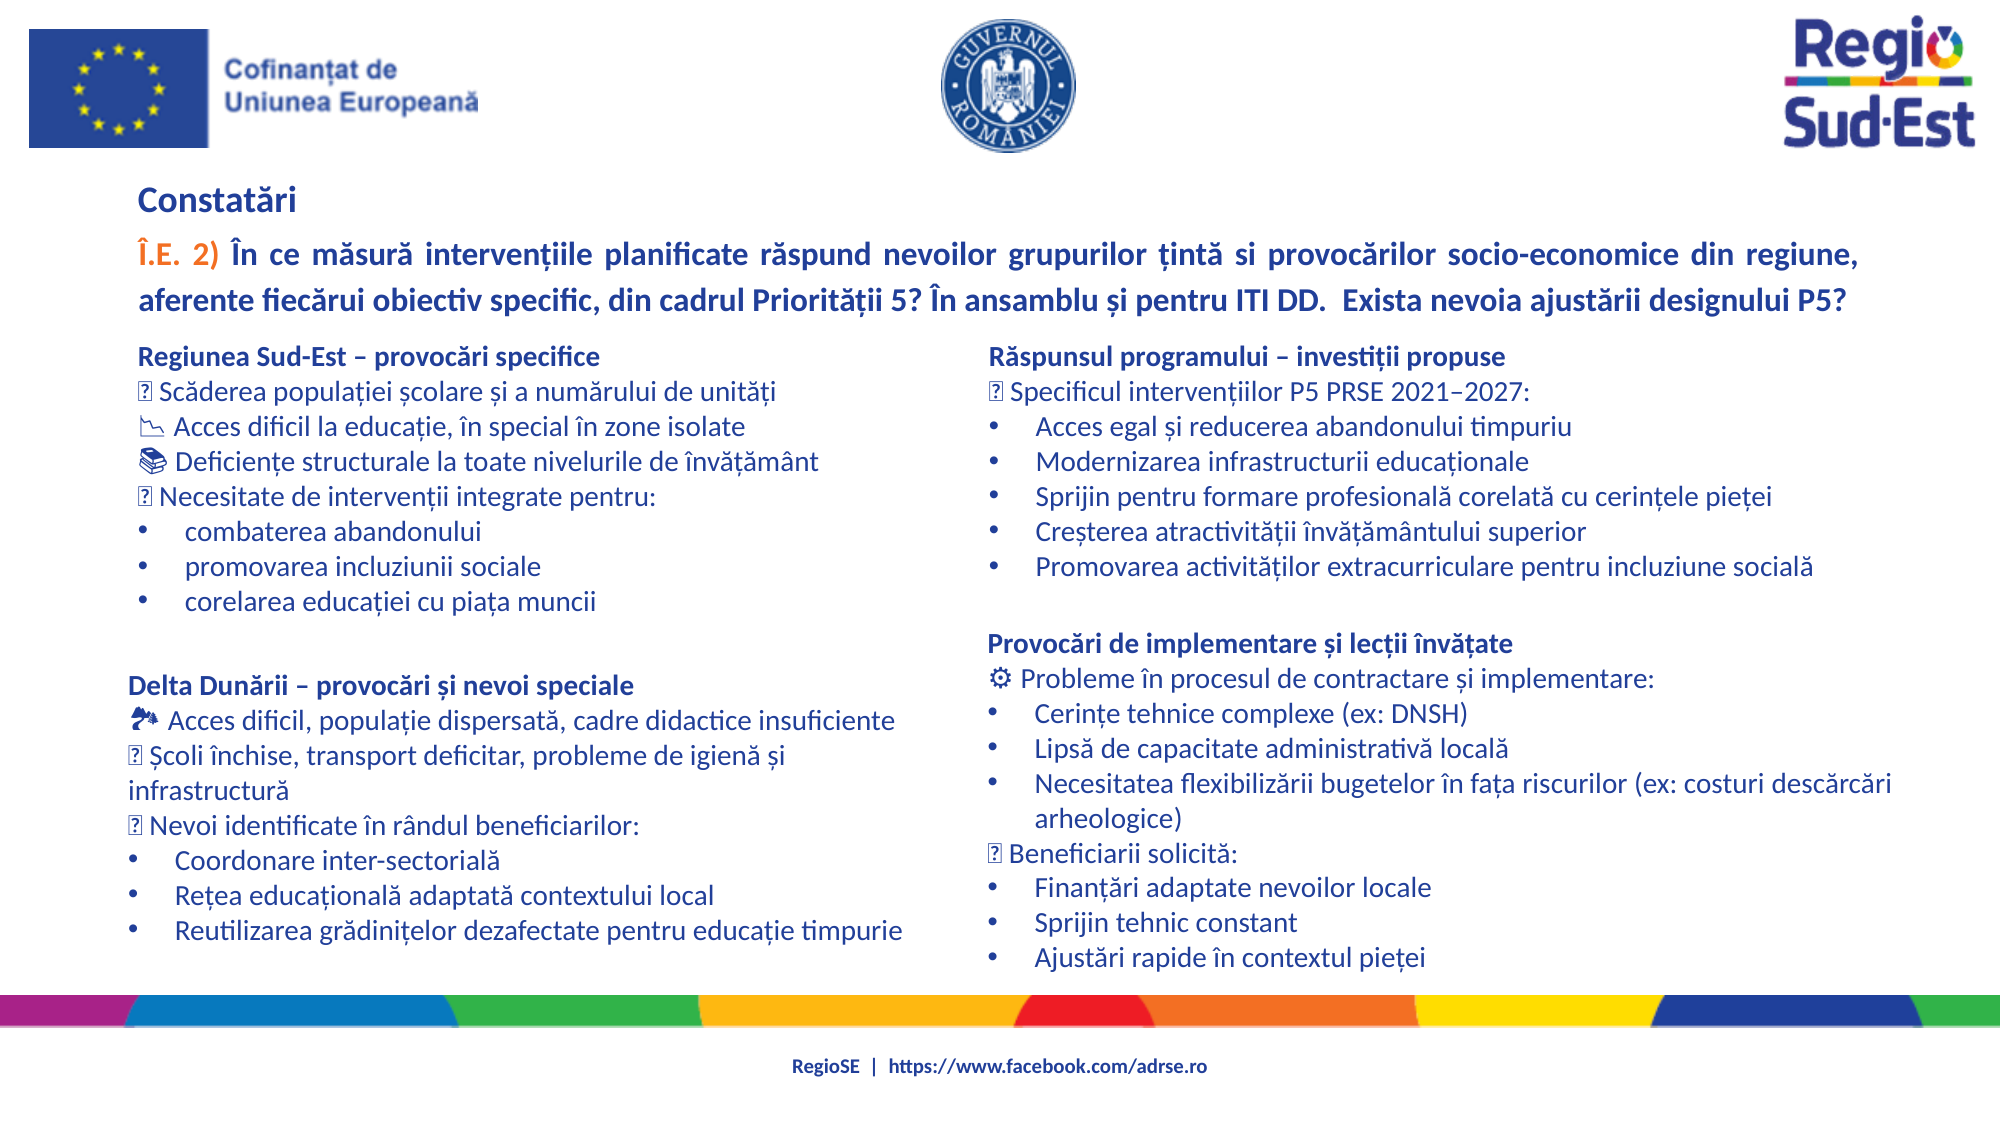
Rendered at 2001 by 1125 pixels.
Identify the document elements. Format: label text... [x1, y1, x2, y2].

text_box Delta Dunării – provocări și nevoi speciale 🏞️ Acces dificil, populație dispersată, cadre didactice insuficiente 🚫 Școli închise, transport deficitar, probleme de igienă și infrastructură 📌 Nevoi identificate în rândul beneficiarilor: Coordonare inter-sectorială Rețea educațională adaptată contextului local Reutilizarea grădinițelor dezafectate pentru educație timpurie [113, 658, 949, 954]
picture [1759, 0, 2000, 220]
text_box RegioSE | https://www.facebook.com/adrse.ro [776, 1029, 1223, 1085]
text_box Î.E. 2) În ce măsură intervențiile planificate răspund nevoilor grupurilor țintă si provocărilor socio-economice din regiune, aferente fiecărui obiectiv specific, din cadrul Priorității 5? În ansamblu și pentru ITI DD. Exista nevoia ajustării designului P5? [123, 219, 1877, 280]
text_box Constatări [123, 168, 1223, 219]
picture [28, 28, 478, 148]
picture [0, 995, 2000, 1029]
text_box Răspunsul programului – investiții propuse 🎯 Specificul intervențiilor P5 PRSE 2021–2027: Acces egal și reducerea abandonului timpuriu Modernizarea infrastructurii educaționale Sprijin pentru formare profesională corelată cu cerințele pieței Creșterea atractivității învățământului superior Promovarea activităților extracurriculare pentru incluziune socială [973, 330, 1974, 590]
text_box Provocări de implementare și lecții învățate ⚙️ Probleme în procesul de contractare și implementare: Cerințe tehnice complexe (ex: DNSH) Lipsă de capacitate administrativă locală Necesitatea flexibilizării bugetelor în fața riscurilor (ex: costuri descărcări arheologice) 💬 Beneficiarii solicită: Finanțări adaptate nevoilor locale Sprijin tehnic constant Ajustări rapide în contextul pieței [972, 616, 2000, 982]
text_box Regiunea Sud-Est – provocări specifice 🏫 Scăderea populației școlare și a numărului de unități 📉 Acces dificil la educație, în special în zone isolate 📚 Deficiențe structurale la toate nivelurile de învățământ 📍 Necesitate de intervenții integrate pentru: combaterea abandonului promovarea incluziunii sociale corelarea educației cu piața muncii [123, 330, 868, 625]
picture [941, 19, 1076, 153]
